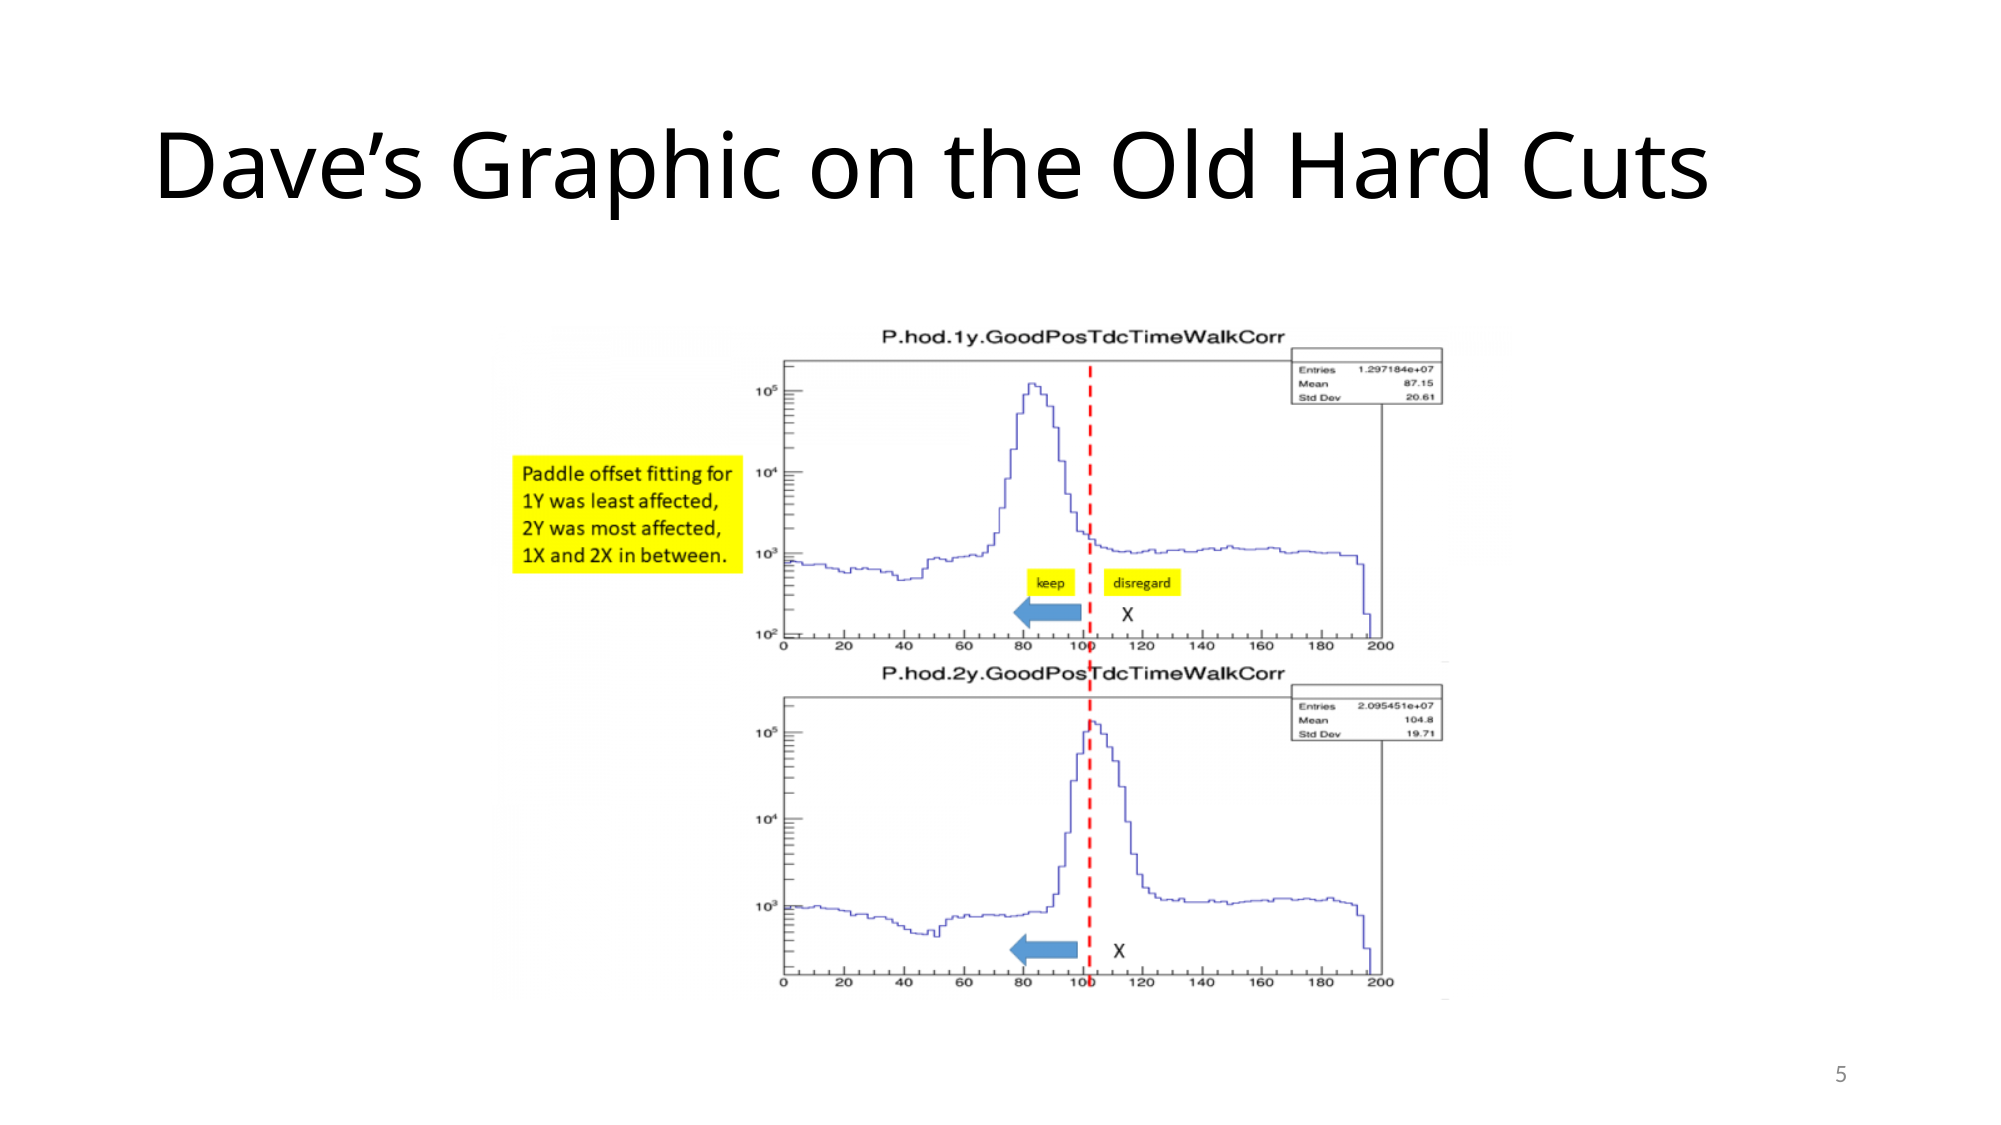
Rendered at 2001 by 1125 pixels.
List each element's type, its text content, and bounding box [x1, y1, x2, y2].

title Dave’s Graphic on the Old Hard Cuts [137, 59, 1863, 278]
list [488, 299, 1512, 1014]
slide_number 5 [1412, 1042, 1863, 1103]
